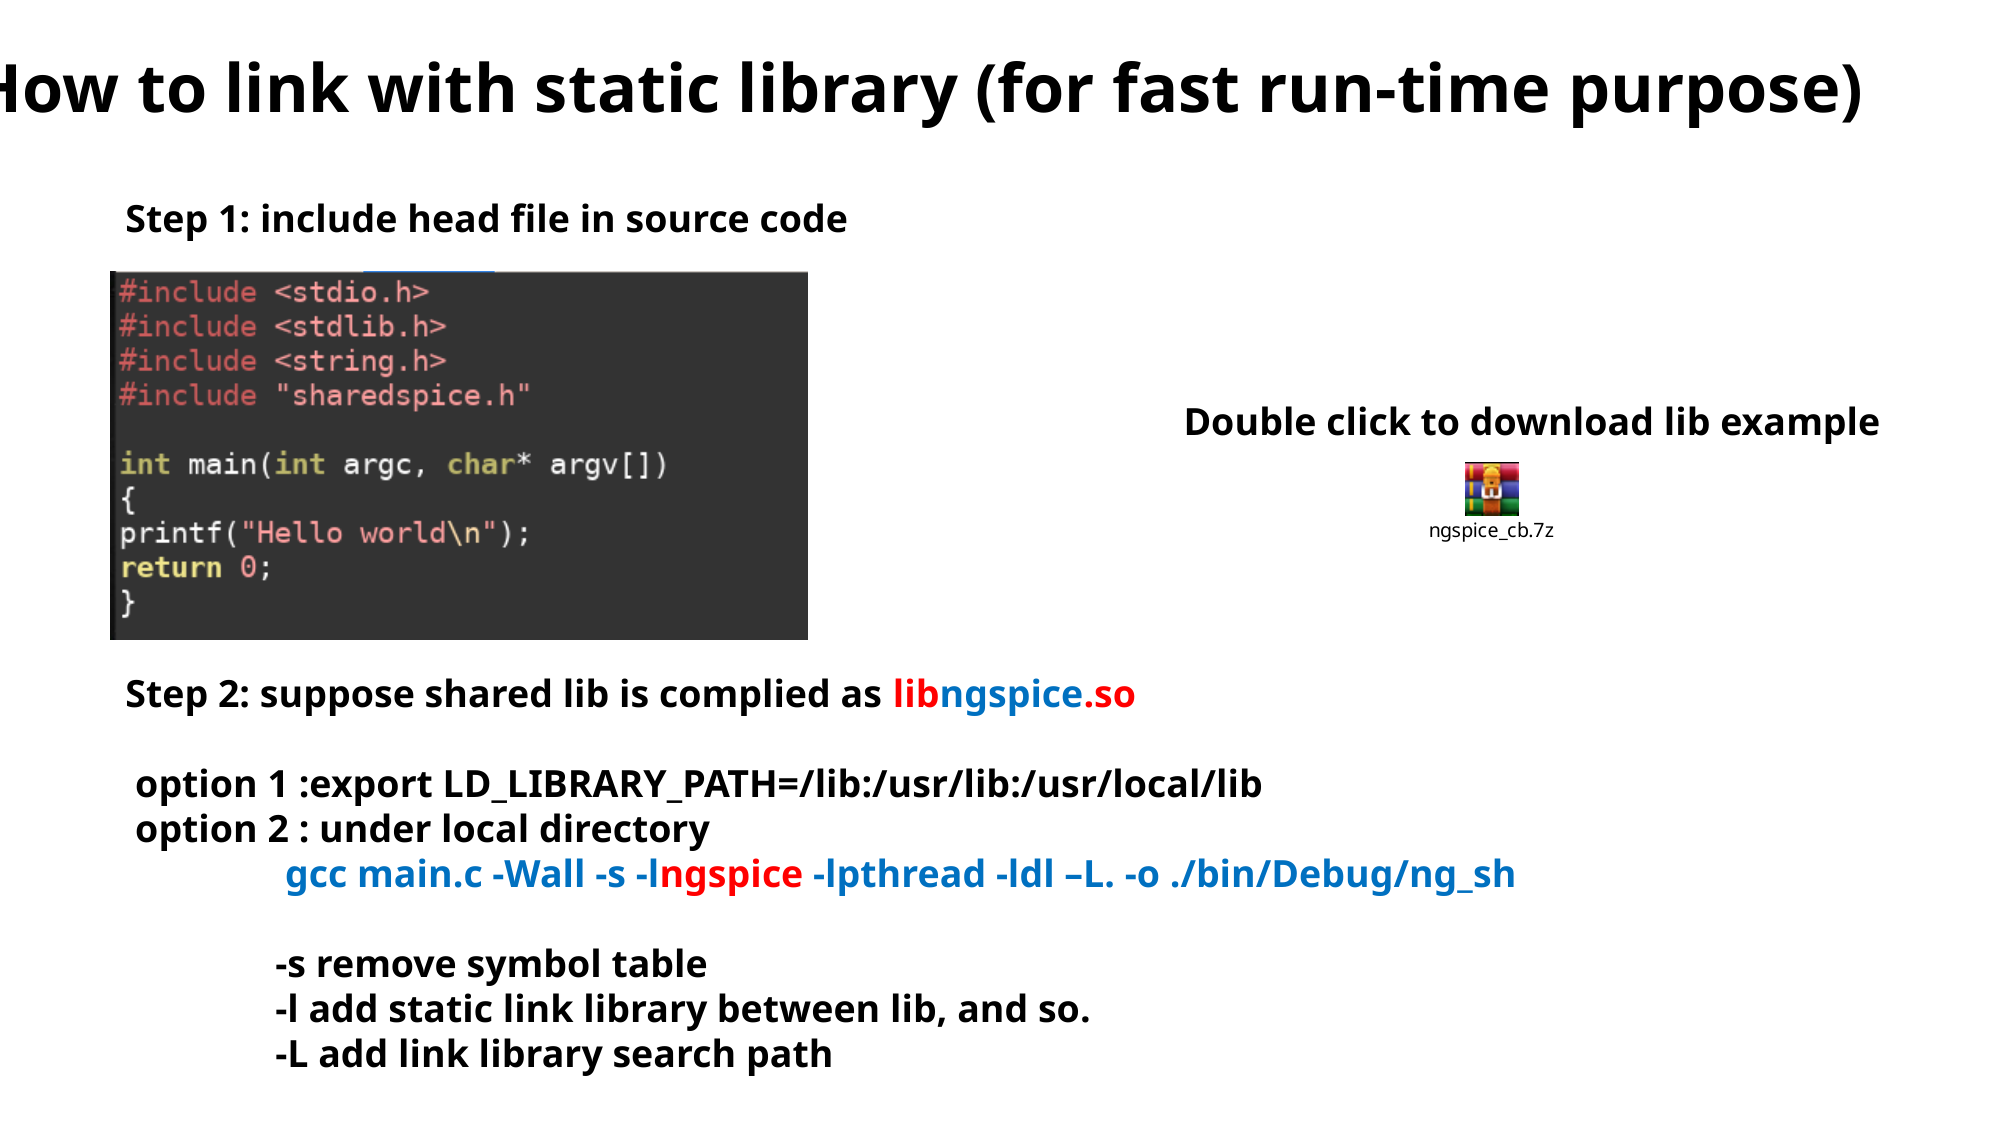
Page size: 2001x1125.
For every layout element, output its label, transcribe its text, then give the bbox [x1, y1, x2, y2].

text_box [1409, 462, 1574, 553]
text_box Step 2: suppose shared lib is complied as libngspice.so option 1 :export LD_LIBRARY_PATH=/lib:/usr/lib:/usr/local/lib option 2 : under local directory gcc main.c -Wall -s -lngspice -lpthread -ldl –L. -o ./bin/Debug/ng_sh -s remove symbol table -l add static link library between lib, and so. -L add link library search path [110, 662, 1861, 1083]
text_box Step 1: include head file in source code [110, 187, 1111, 248]
text_box How to link with static library (for fast run-time purpose) [0, 38, 1880, 133]
picture [110, 271, 808, 640]
text_box Double click to download lib example [1168, 390, 1896, 451]
